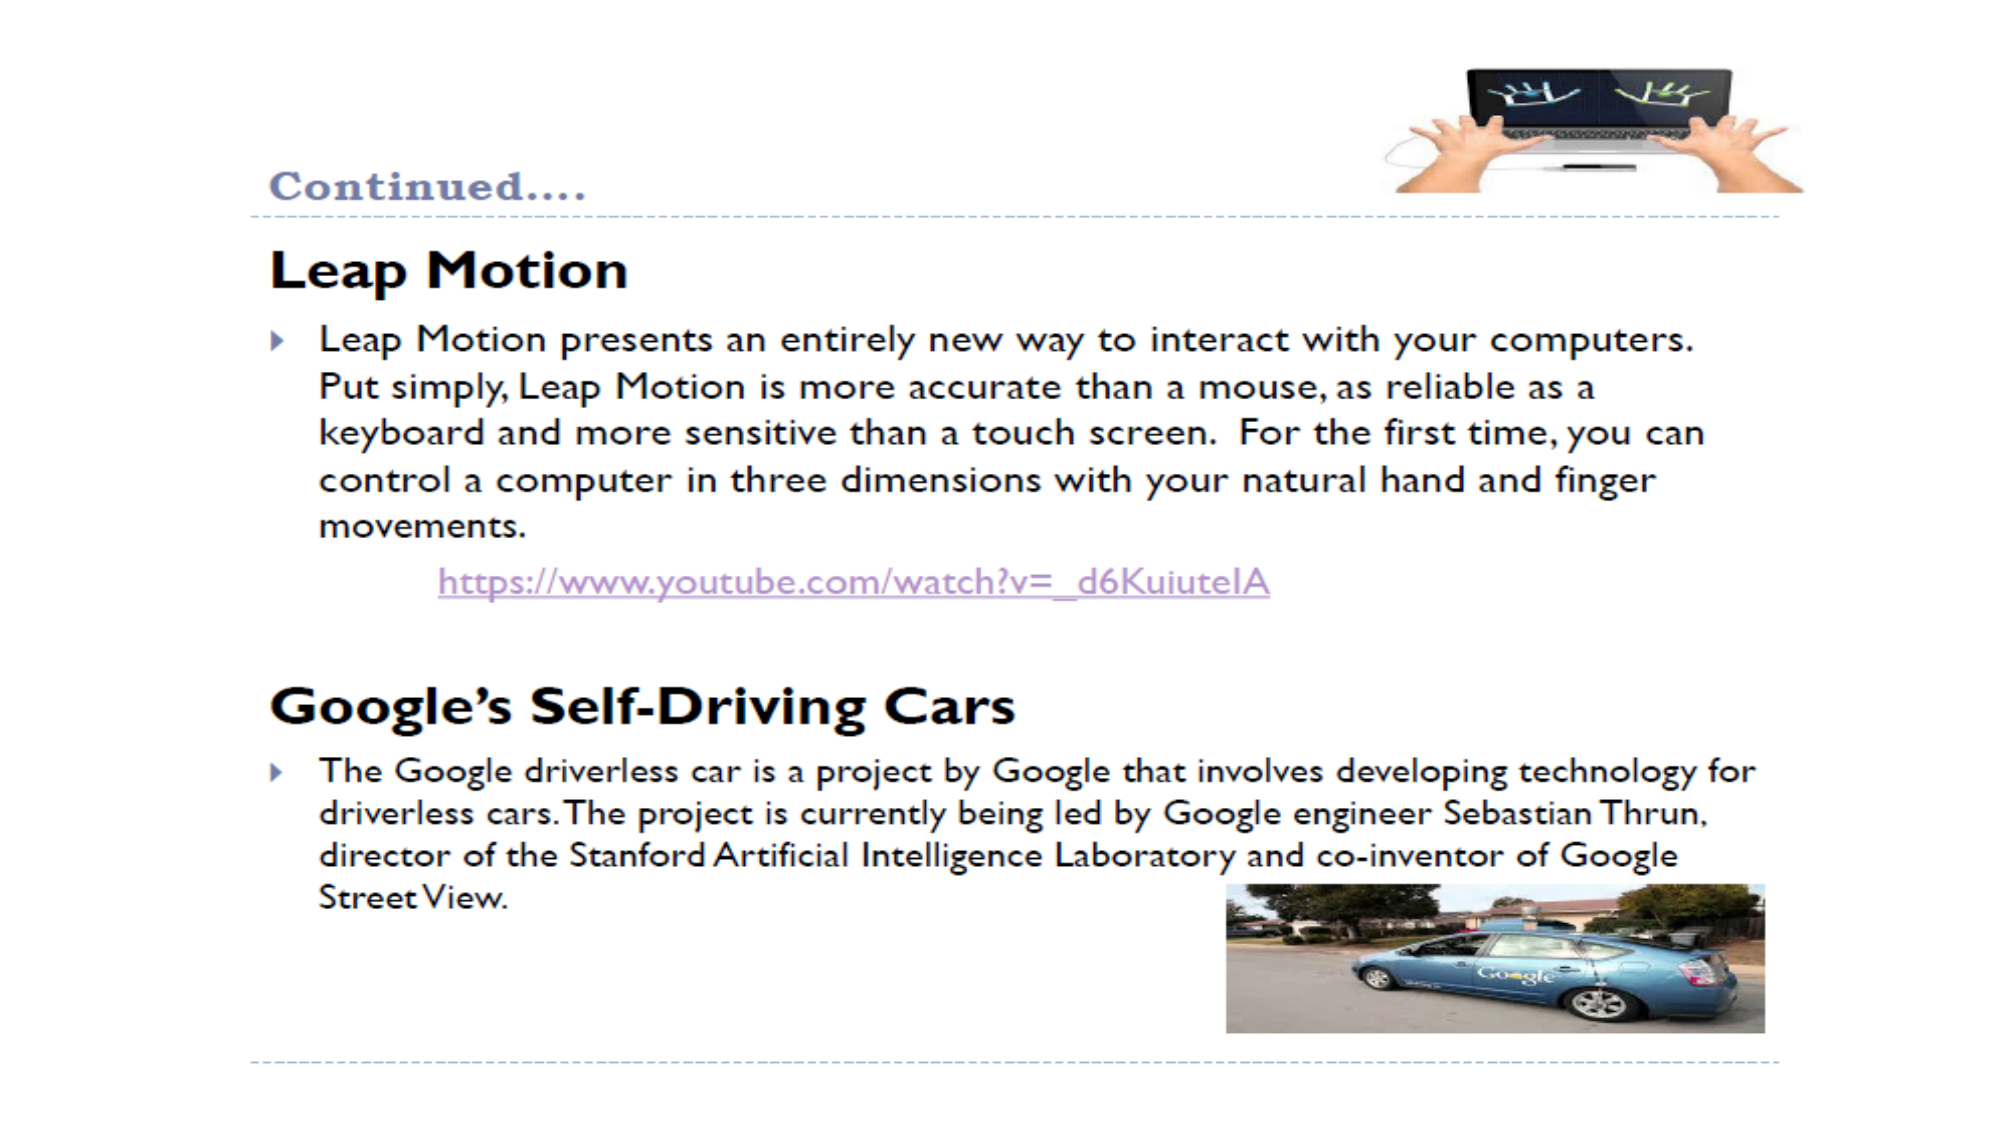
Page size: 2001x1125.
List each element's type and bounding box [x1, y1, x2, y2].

picture [195, 58, 1828, 1067]
